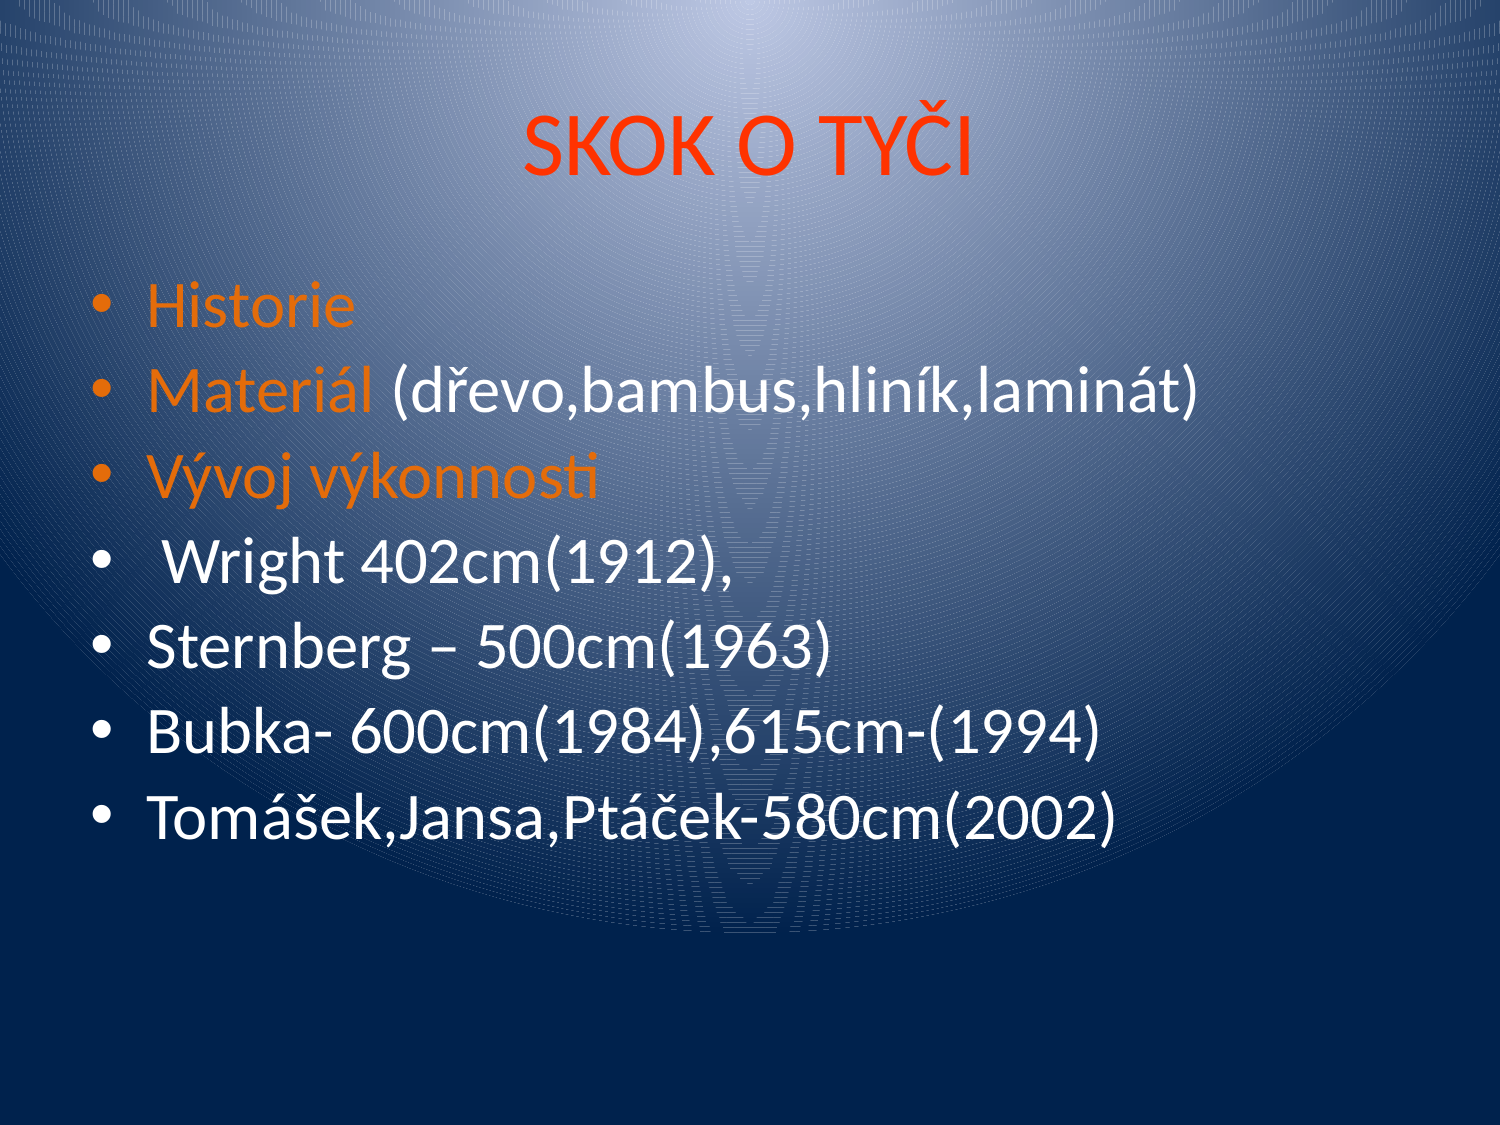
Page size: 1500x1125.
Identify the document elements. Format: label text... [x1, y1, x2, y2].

title SKOK O TYČI [75, 45, 1425, 233]
list Historie Materiál (dřevo,bambus,hliník,laminát) Vývoj výkonnosti Wright 402cm(1912), Sternberg – 500cm(1963) Bubka- 600cm(1984),615cm-(1994) Tomášek,Jansa,Ptáček-580cm(2002) [75, 262, 1425, 1005]
